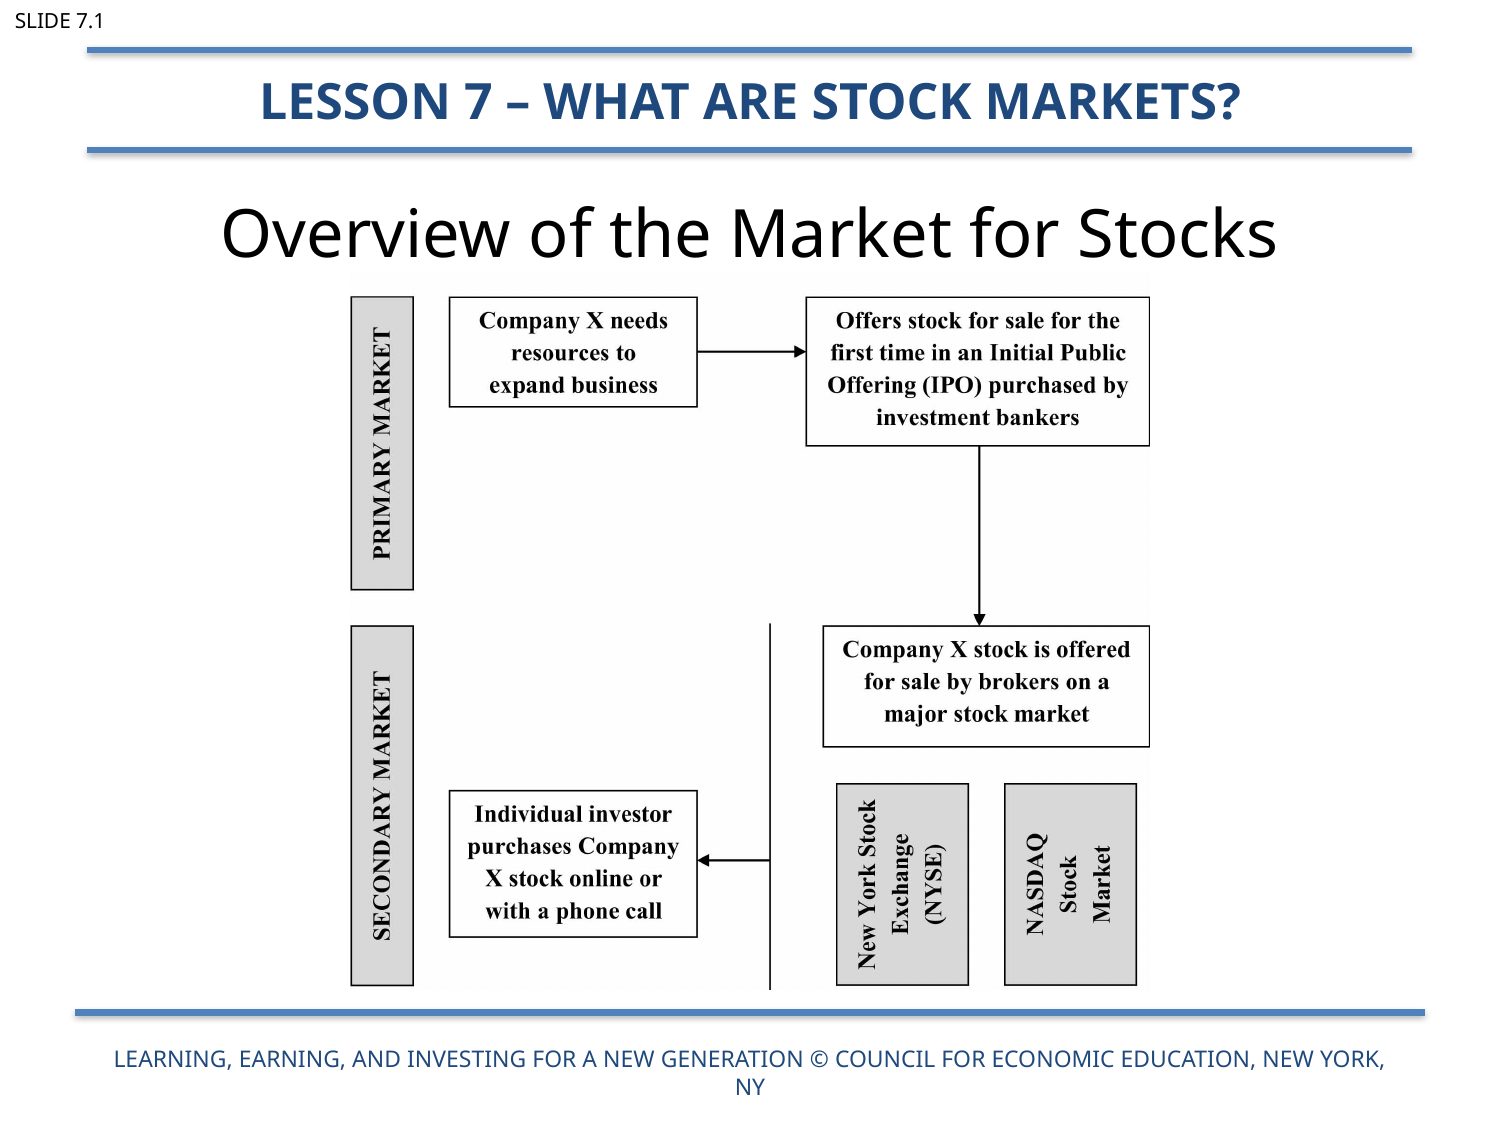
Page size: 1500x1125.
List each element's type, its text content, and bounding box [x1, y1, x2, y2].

text_box Slide 7.1 [0, 0, 213, 40]
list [349, 272, 1151, 991]
text_box Lesson 7 – What are Stock Markets? [125, 62, 1375, 138]
title Overview of the Market for Stocks [75, 137, 1425, 325]
